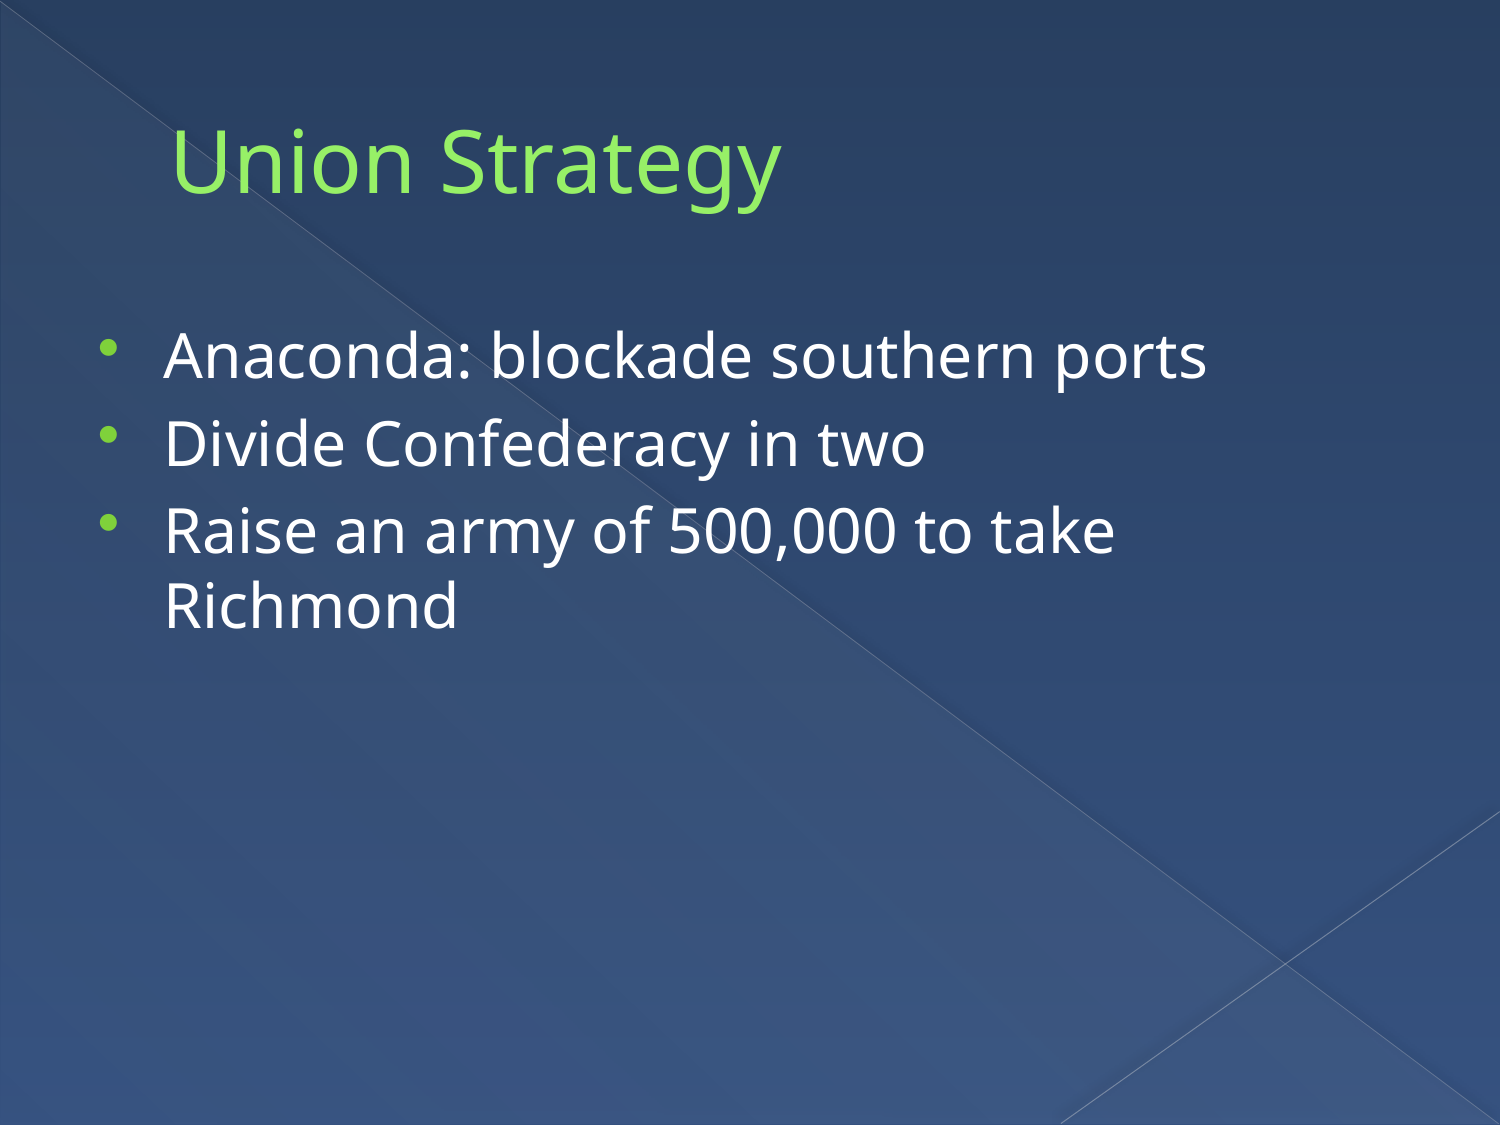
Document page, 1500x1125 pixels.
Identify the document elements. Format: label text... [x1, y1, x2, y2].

title Union Strategy [75, 43, 1425, 274]
list Anaconda: blockade southern ports Divide Confederacy in two Raise an army of 500,000 to take Richmond [75, 308, 1425, 1059]
